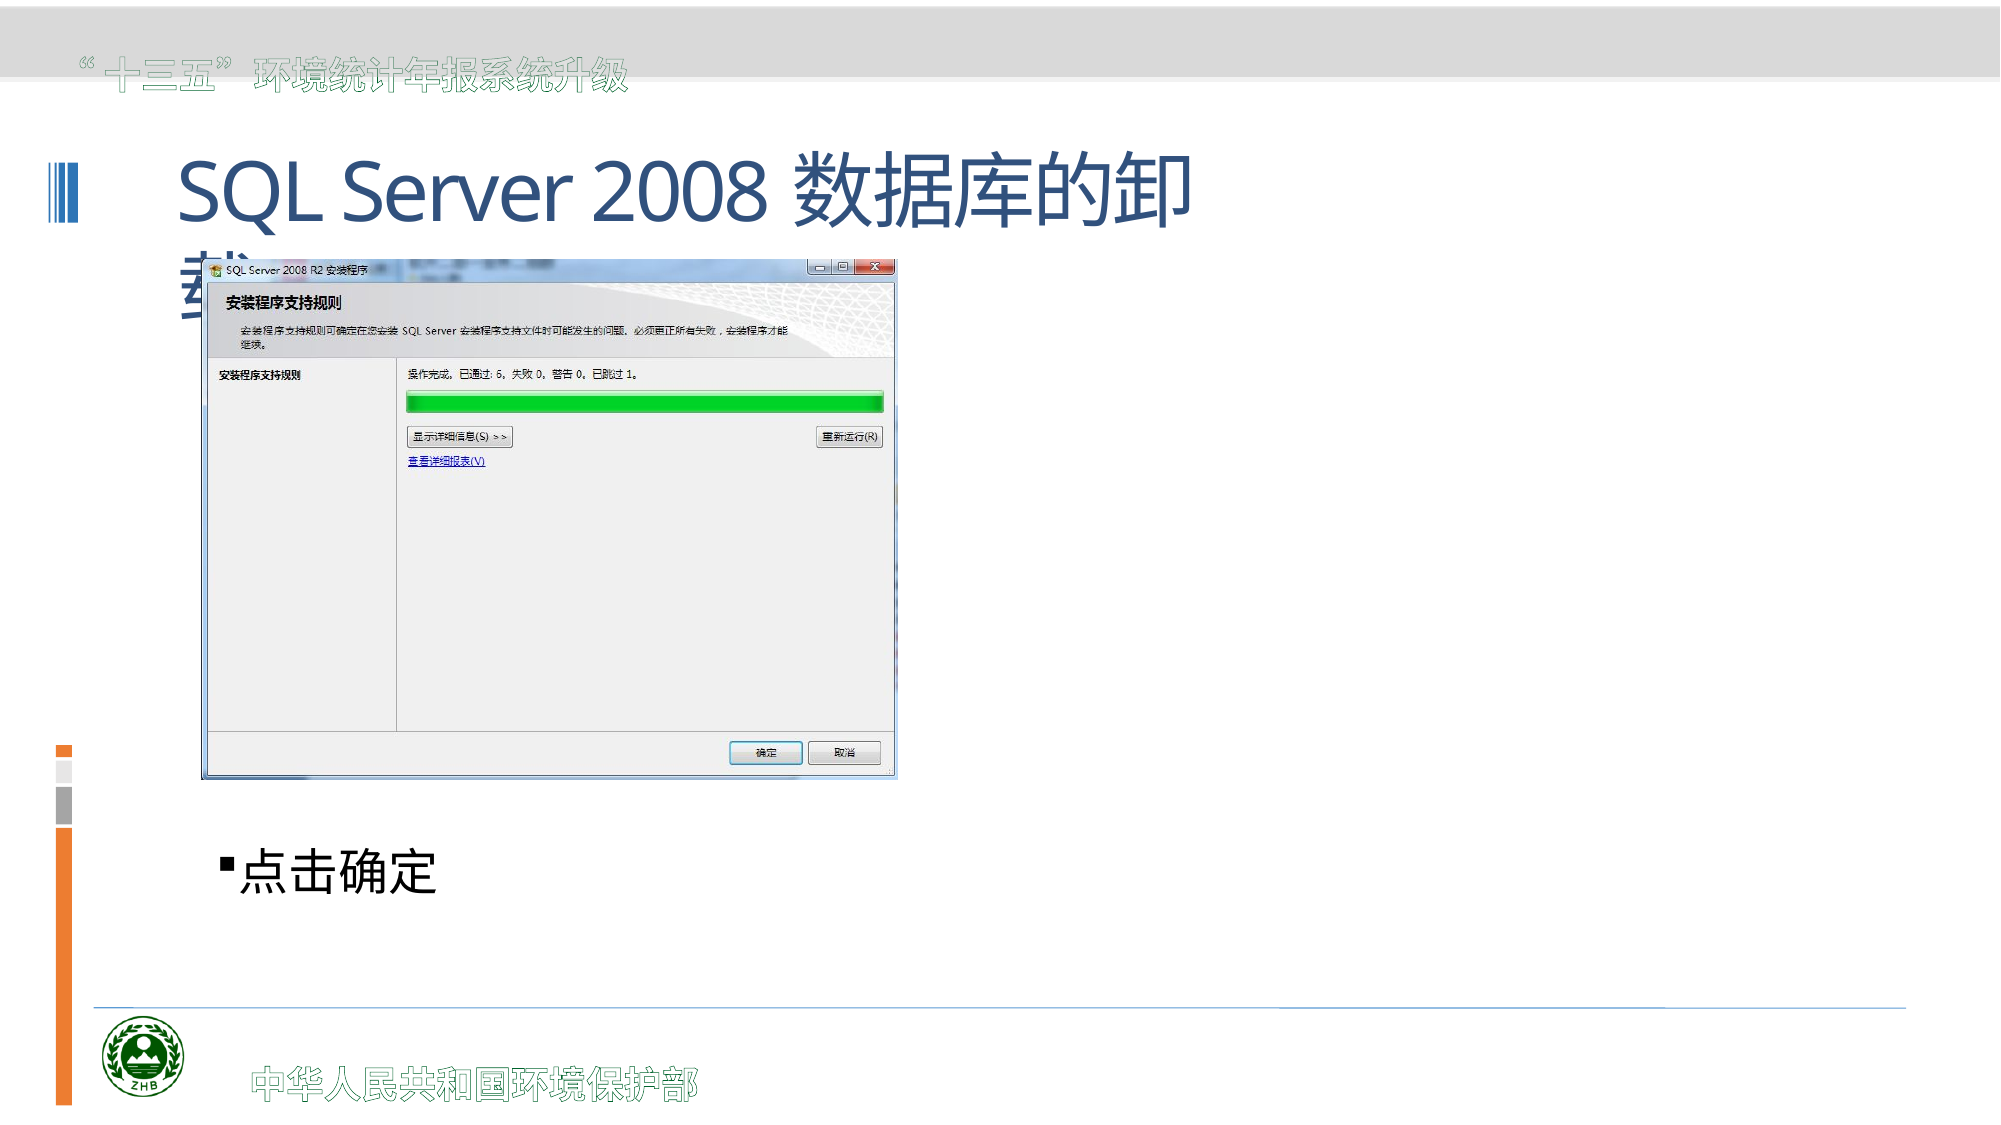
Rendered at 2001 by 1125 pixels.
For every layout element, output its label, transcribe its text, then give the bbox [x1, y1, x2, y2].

text_box 点击确定 [201, 832, 1924, 908]
text_box SQL Server 2008数据库的卸载 [162, 130, 1222, 260]
picture [93, 1007, 188, 1106]
picture [201, 259, 898, 780]
